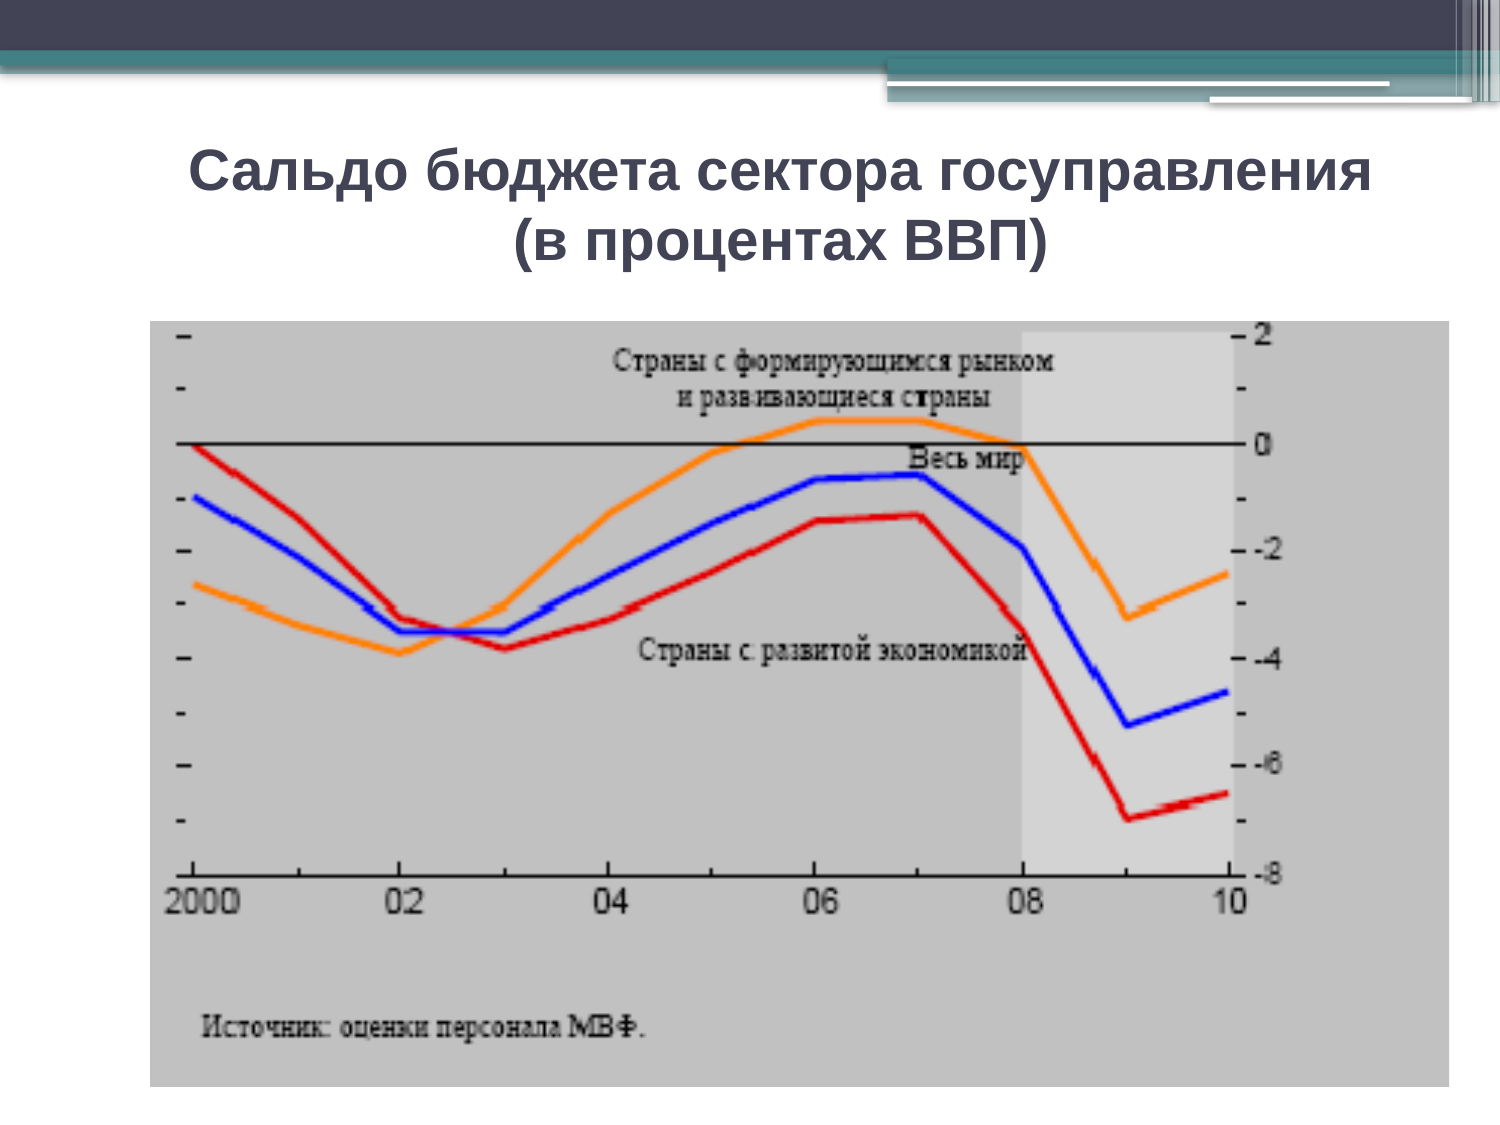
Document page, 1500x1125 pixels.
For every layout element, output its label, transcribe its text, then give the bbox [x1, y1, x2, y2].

text_box Сальдо бюджета сектора госуправления (в процентах ВВП) [149, 124, 1413, 280]
picture [149, 320, 1450, 1088]
